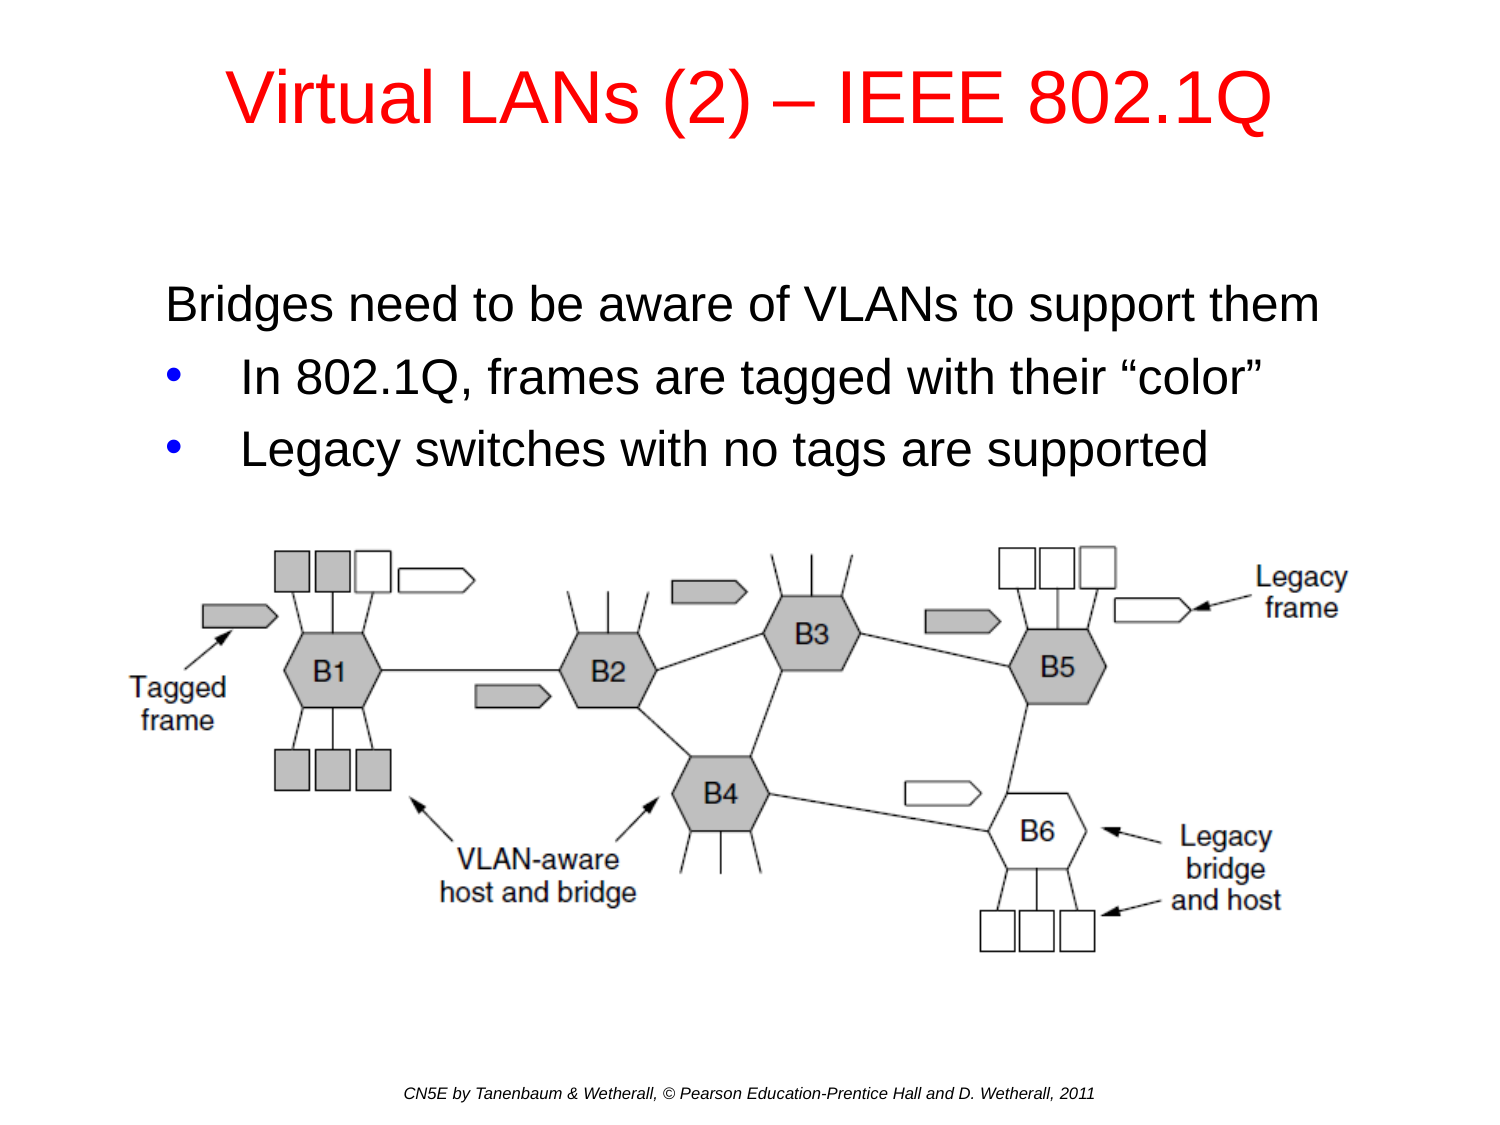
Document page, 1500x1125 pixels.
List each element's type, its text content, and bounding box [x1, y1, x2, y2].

footer CN5E by Tanenbaum & Wetherall, © Pearson Education-Prentice Hall and D. Wetherall, 2011 [0, 1074, 1500, 1125]
picture [93, 520, 1407, 980]
list Bridges need to be aware of VLANs to support them In 802.1Q, frames are tagged with their “color” Legacy switches with no tags are supported [149, 263, 1429, 1020]
title Virtual LANs (2) – IEEE 802.1Q [0, 0, 1500, 188]
